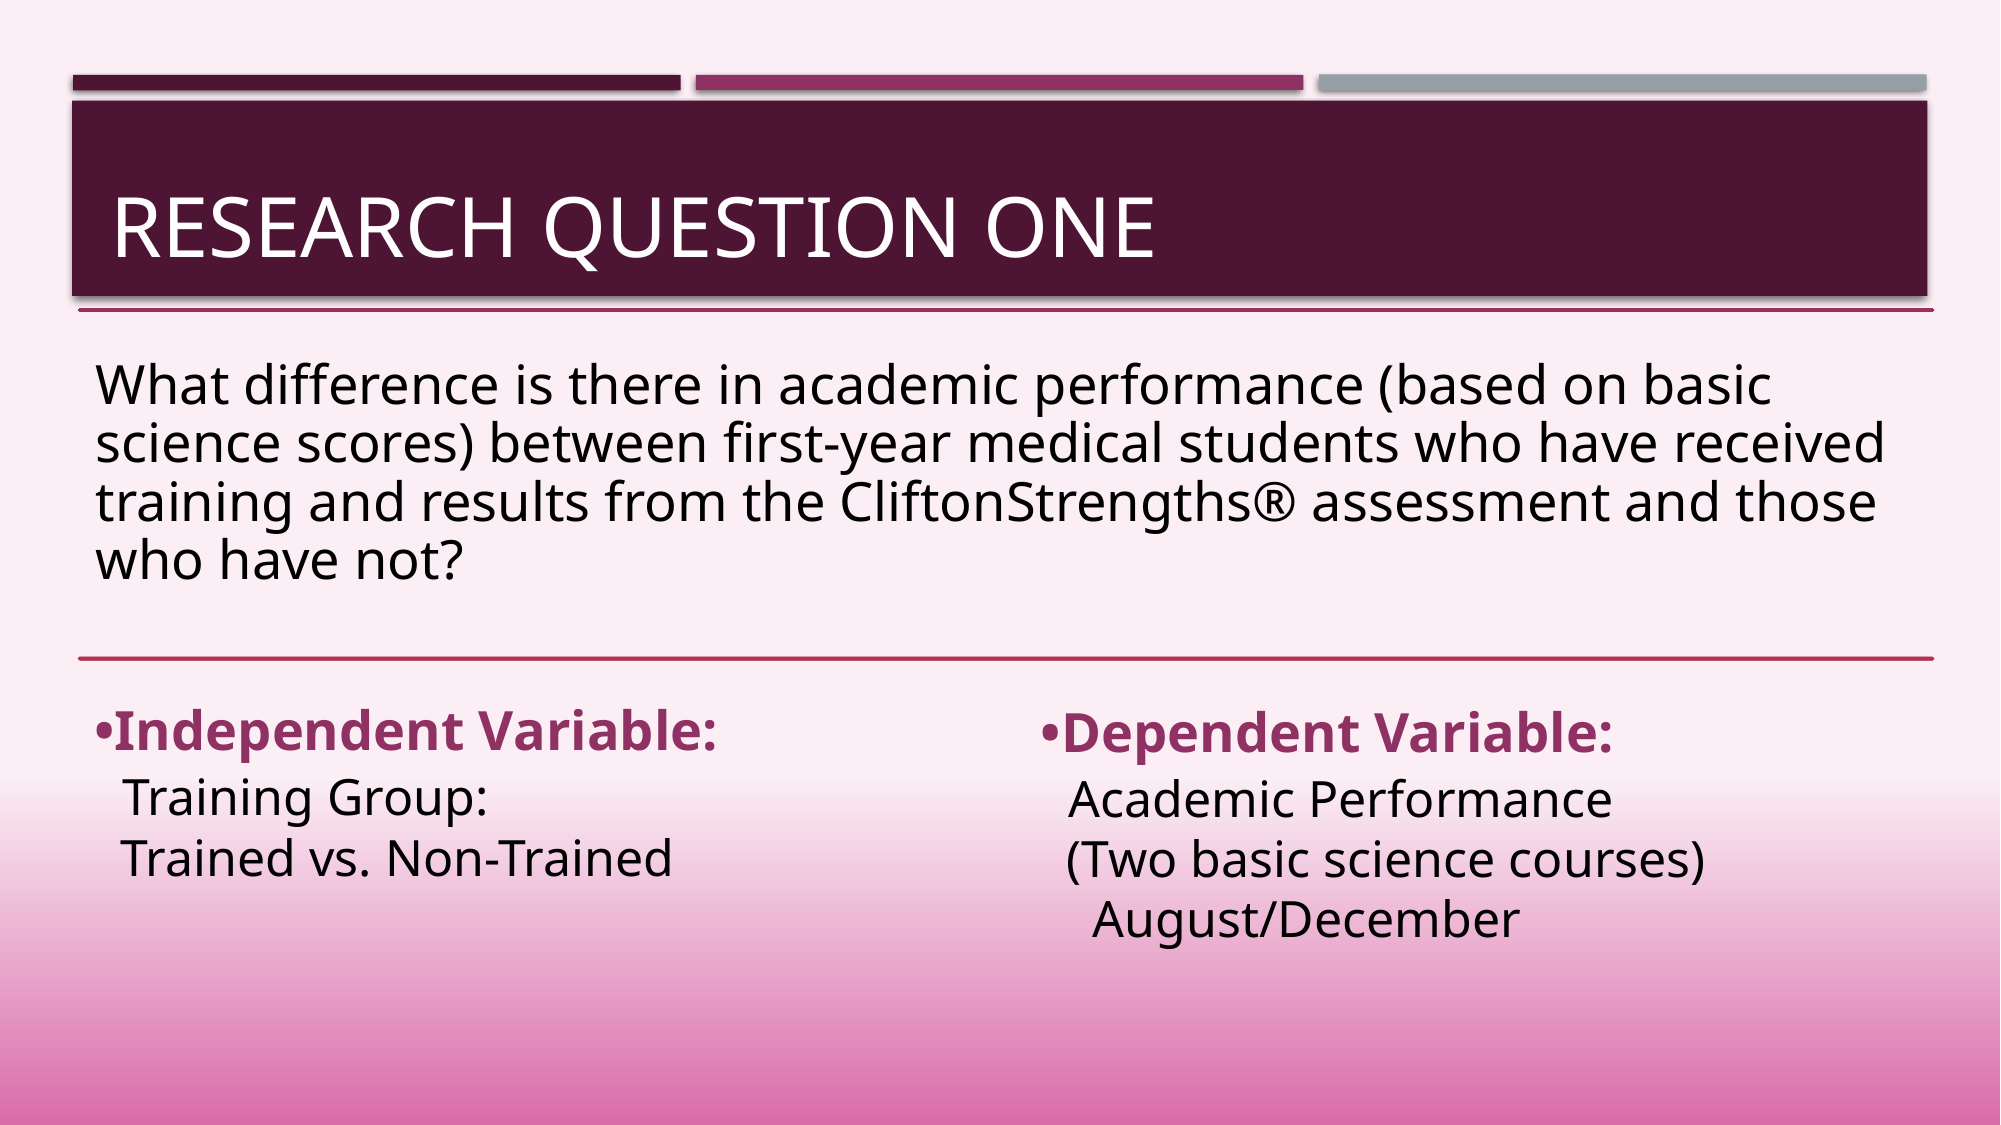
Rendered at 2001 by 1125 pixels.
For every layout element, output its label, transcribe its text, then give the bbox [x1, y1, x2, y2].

text_box •Independent Variable: Training Group: Trained vs. Non-Trained [79, 688, 898, 894]
title Research Question one [95, 115, 1905, 282]
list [79, 309, 1933, 660]
text_box •Dependent Variable: Academic Performance (Two basic science courses) August/December [1025, 690, 1864, 956]
